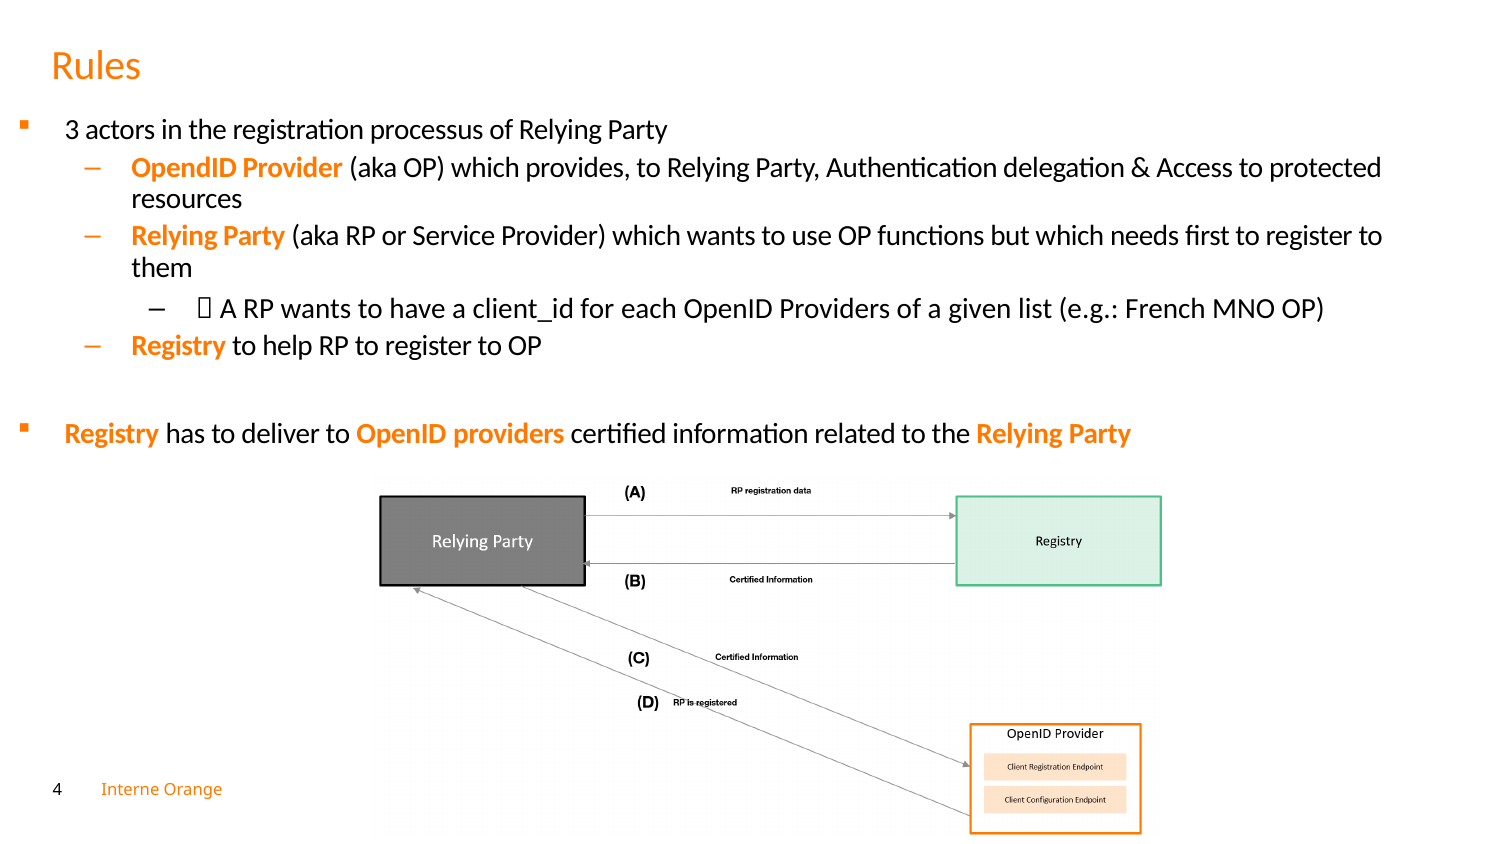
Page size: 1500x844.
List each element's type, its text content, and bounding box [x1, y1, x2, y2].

title Rules [51, 43, 1449, 166]
picture [371, 474, 1164, 836]
list 3 actors in the registration processus of Relying Party OpendID Provider (aka OP) which provides, to Relying Party, Authentication delegation & Access to protected resources Relying Party (aka RP or Service Provider) which wants to use OP functions but which needs first to register to them  A RP wants to have a client_id for each OpenID Providers of a given list (e.g.: French MNO OP) Registry to help RP to register to OP Registry has to deliver to OpenID providers certified information related to the Relying Party [17, 114, 1415, 625]
